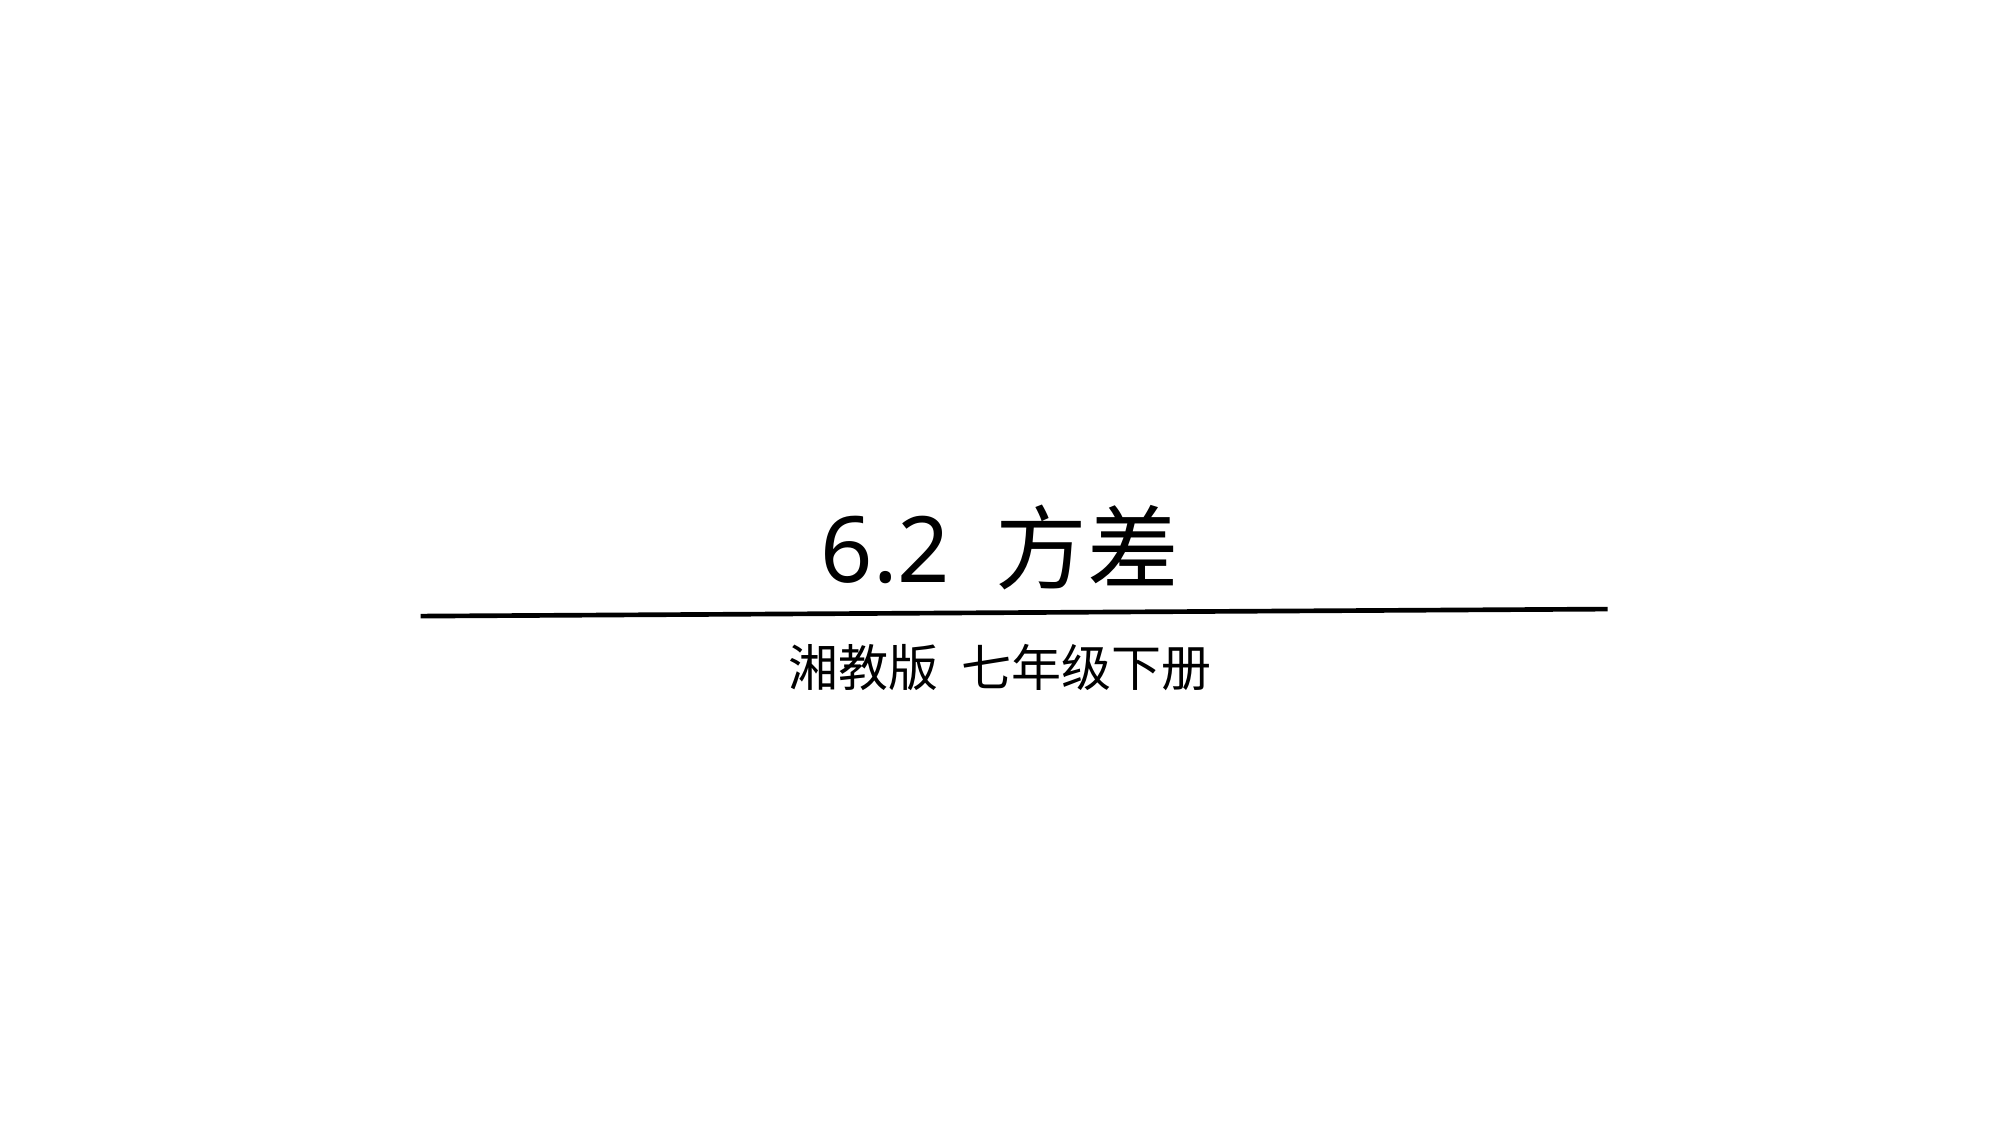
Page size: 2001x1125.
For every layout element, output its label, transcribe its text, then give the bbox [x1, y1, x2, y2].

text_box 湘教版 七年级下册 [249, 629, 1750, 704]
text_box 6.2 方差 [249, 483, 1750, 608]
